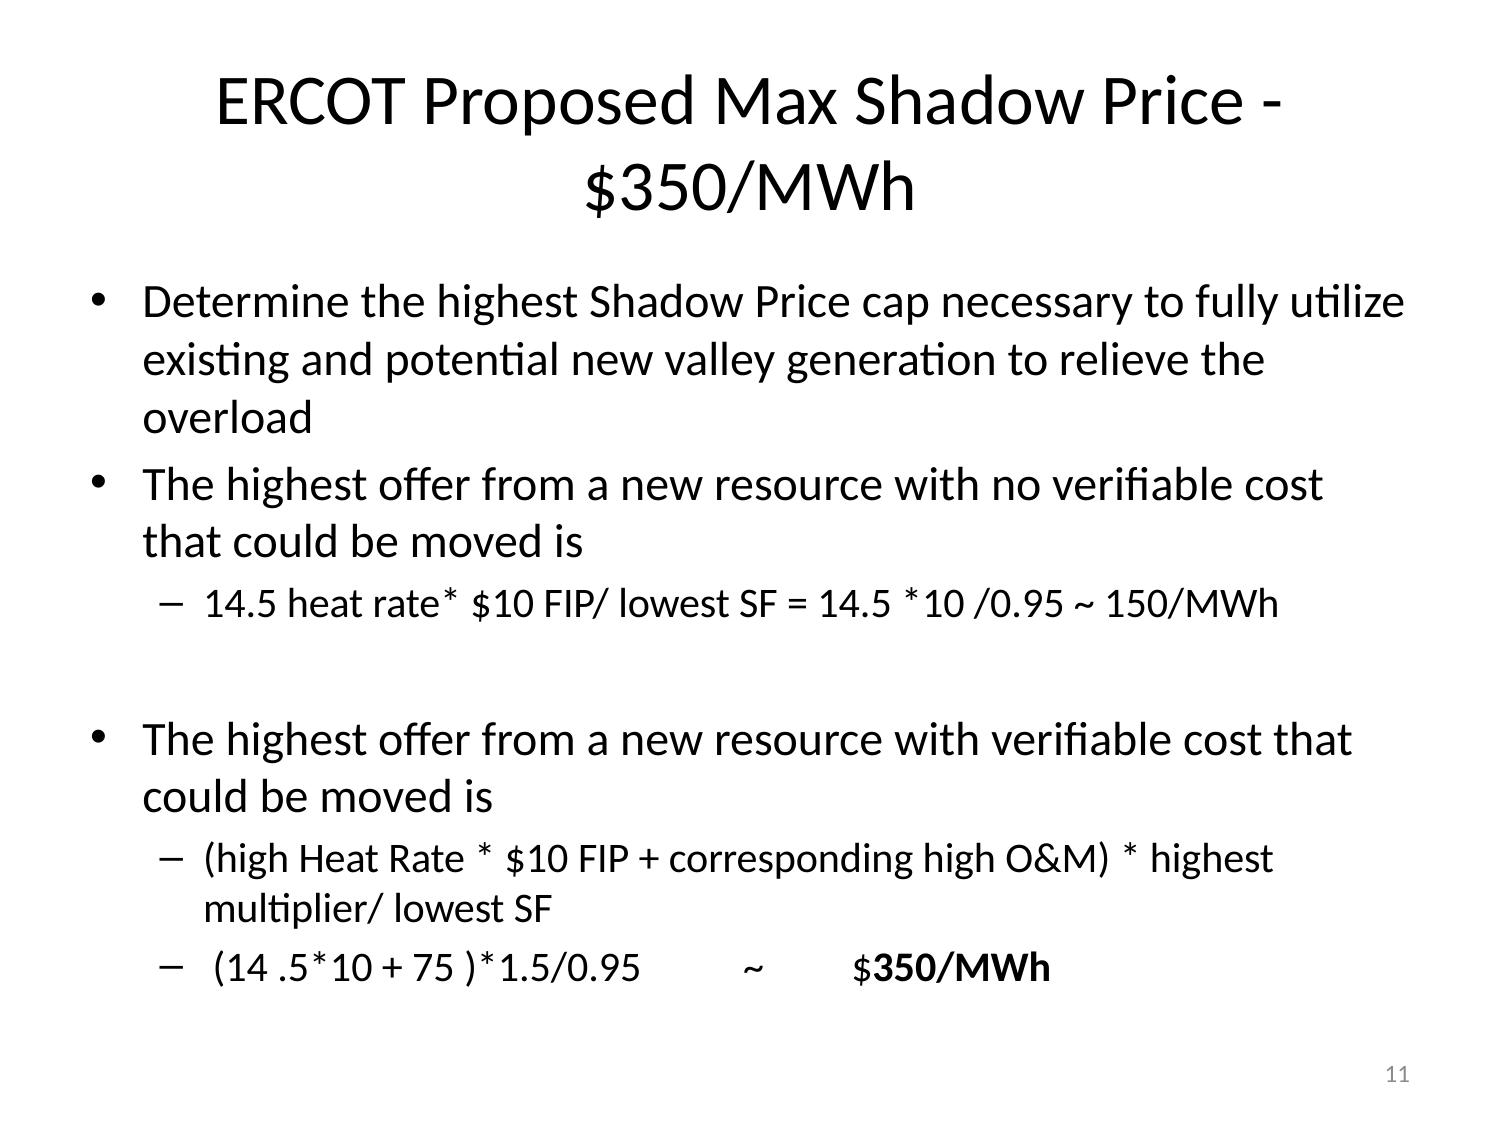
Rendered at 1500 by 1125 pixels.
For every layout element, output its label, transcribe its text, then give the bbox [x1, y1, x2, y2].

title ERCOT Proposed Max Shadow Price - $350/MWh [75, 45, 1425, 233]
list Determine the highest Shadow Price cap necessary to fully utilize existing and potential new valley generation to relieve the overload The highest offer from a new resource with no verifiable cost that could be moved is 14.5 heat rate* $10 FIP/ lowest SF = 14.5 *10 /0.95 ~ 150/MWh The highest offer from a new resource with verifiable cost that could be moved is (high Heat Rate * $10 FIP + corresponding high O&M) * highest multiplier/ lowest SF (14 .5*10 + 75 )*1.5/0.95 ~ $350/MWh [75, 262, 1425, 1005]
slide_number 11 [1074, 1042, 1425, 1103]
